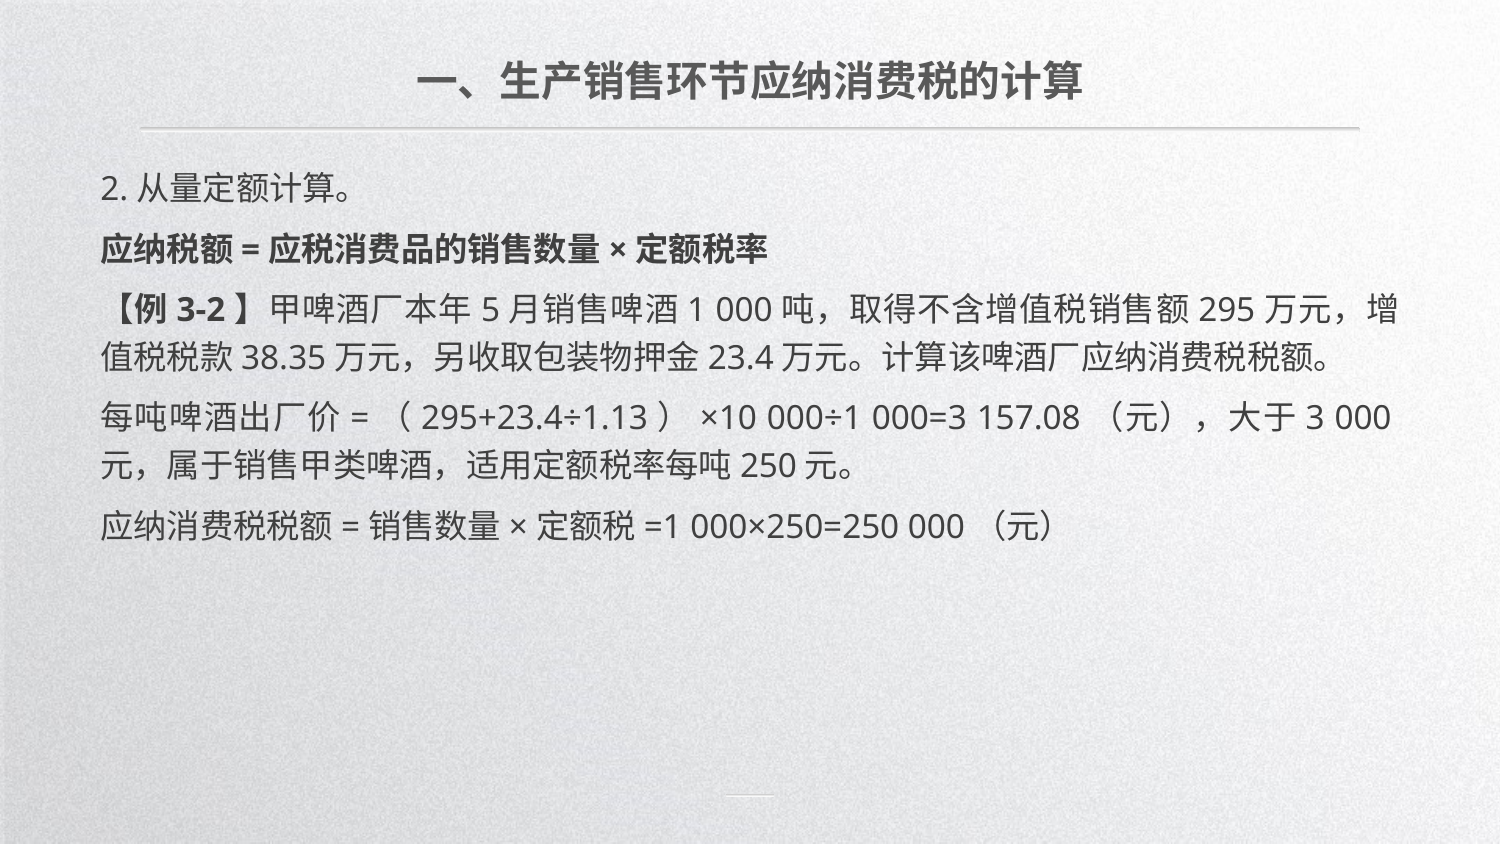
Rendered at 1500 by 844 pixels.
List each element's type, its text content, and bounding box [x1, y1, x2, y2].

text_box 2.从量定额计算。 应纳税额=应税消费品的销售数量×定额税率 【例3-2】甲啤酒厂本年5月销售啤酒1 000吨，取得不含增值税销售额295万元，增值税税款38.35万元，另收取包装物押金23.4万元。计算该啤酒厂应纳消费税税额。 每吨啤酒出厂价=（295+23.4÷1.13）×10 000÷1 000=3 157.08（元），大于3 000元，属于销售甲类啤酒，适用定额税率每吨250元。 应纳消费税税额=销售数量×定额税=1 000×250=250 000（元） [100, 159, 1400, 606]
picture [0, 0, 1500, 844]
text_box 一、生产销售环节应纳消费税的计算 [394, 49, 1106, 111]
